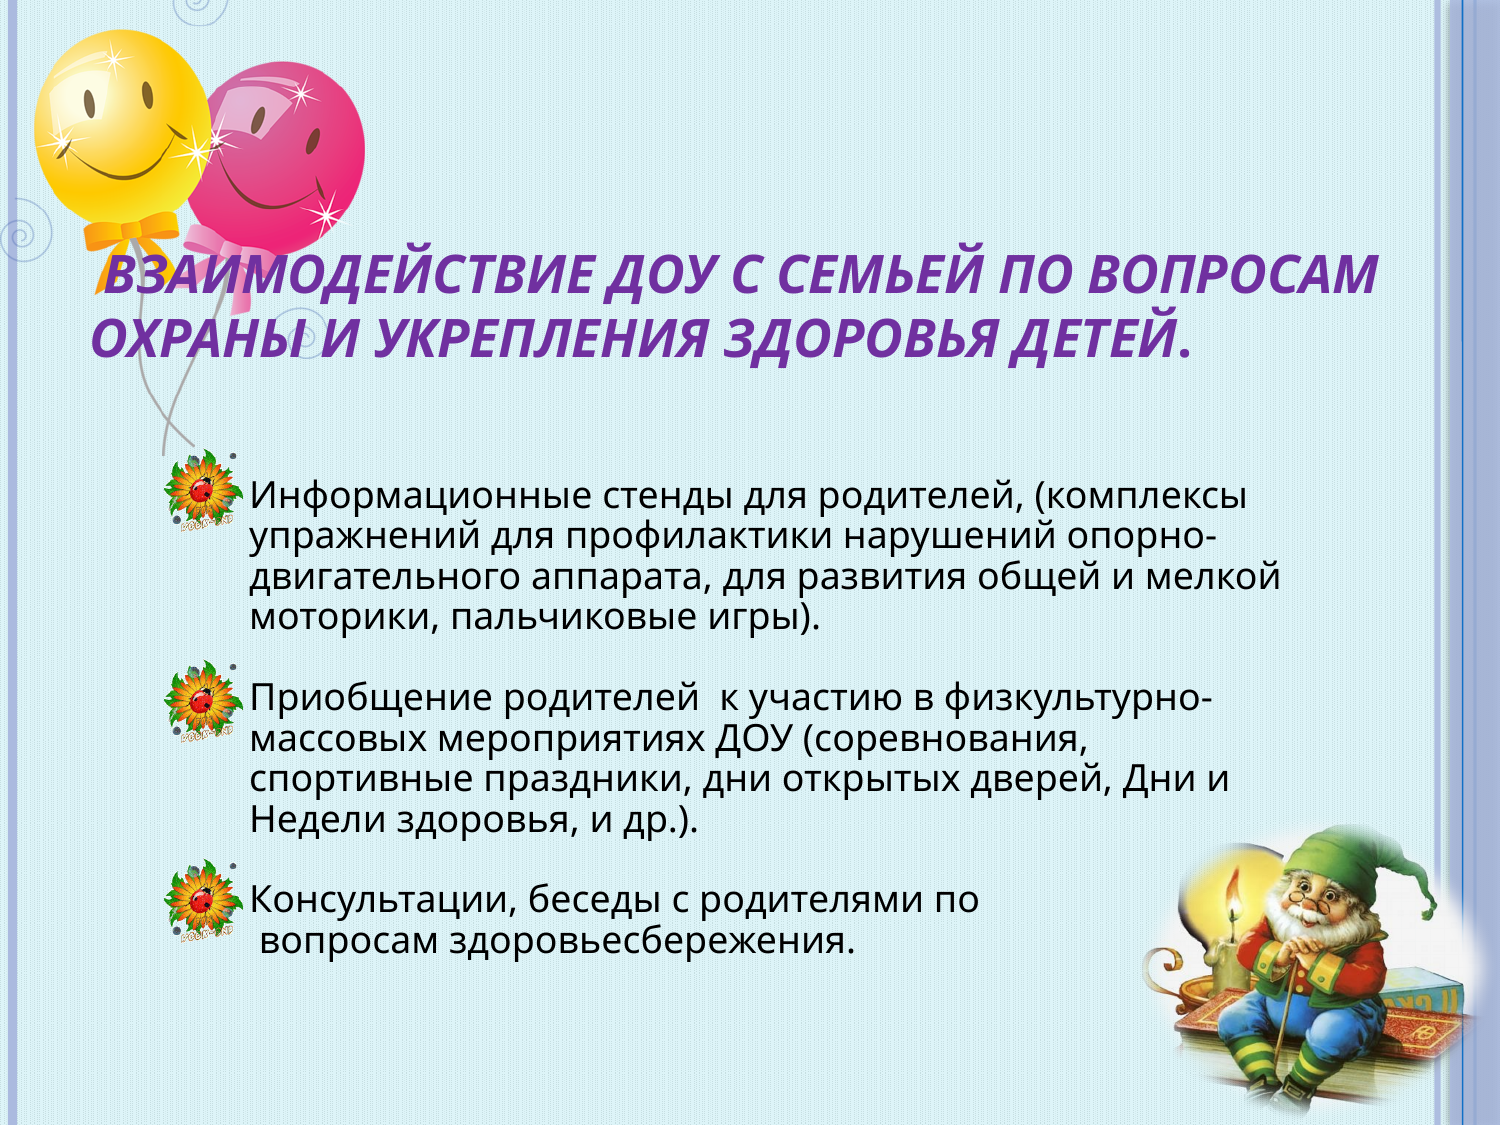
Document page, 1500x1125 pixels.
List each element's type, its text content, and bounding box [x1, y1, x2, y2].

picture [0, 0, 377, 540]
picture [1132, 810, 1500, 1125]
title Взаимодействие ДОУ с семьей по вопросам охраны и укрепления здоровья детей. [383, 175, 1425, 375]
picture [163, 854, 243, 950]
text_box Информационные стенды для родителей, (комплексы упражнений для профилактики нарушений опорно-двигательного аппарата, для развития общей и мелкой моторики, пальчиковые игры). Приобщение родителей к участию в физкультурно-массовых мероприятиях ДОУ (соревнования, спортивные праздники, дни открытых дверей, Дни и Недели здоровья, и др.). Консультации, беседы с родителями по вопросам здоровьесбережения. [234, 468, 1336, 969]
picture [163, 655, 243, 751]
